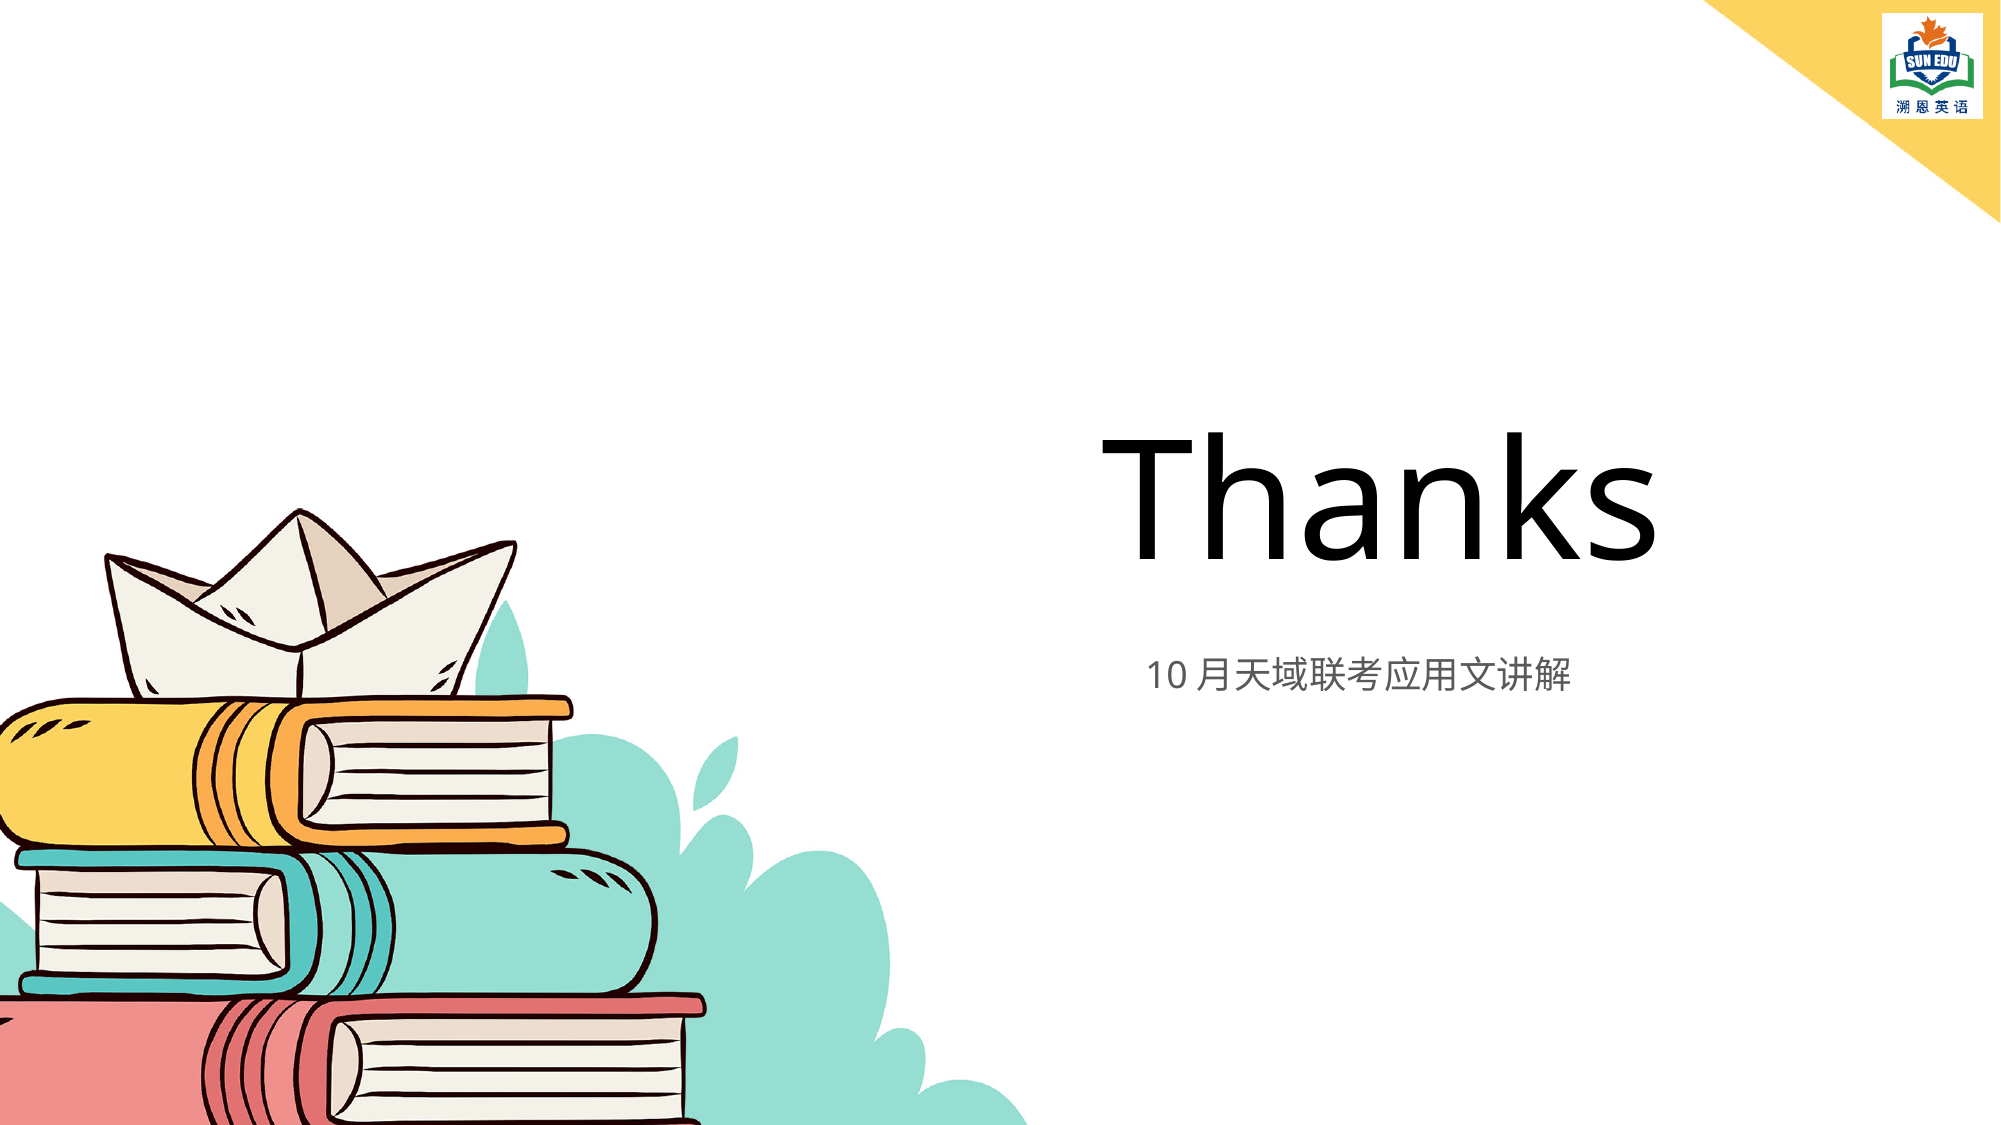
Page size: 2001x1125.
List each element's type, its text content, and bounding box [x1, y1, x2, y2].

text_box 10月天域联考应用文讲解 [1130, 621, 1657, 704]
text_box Thanks [712, 385, 1977, 600]
picture [0, 0, 2001, 1125]
